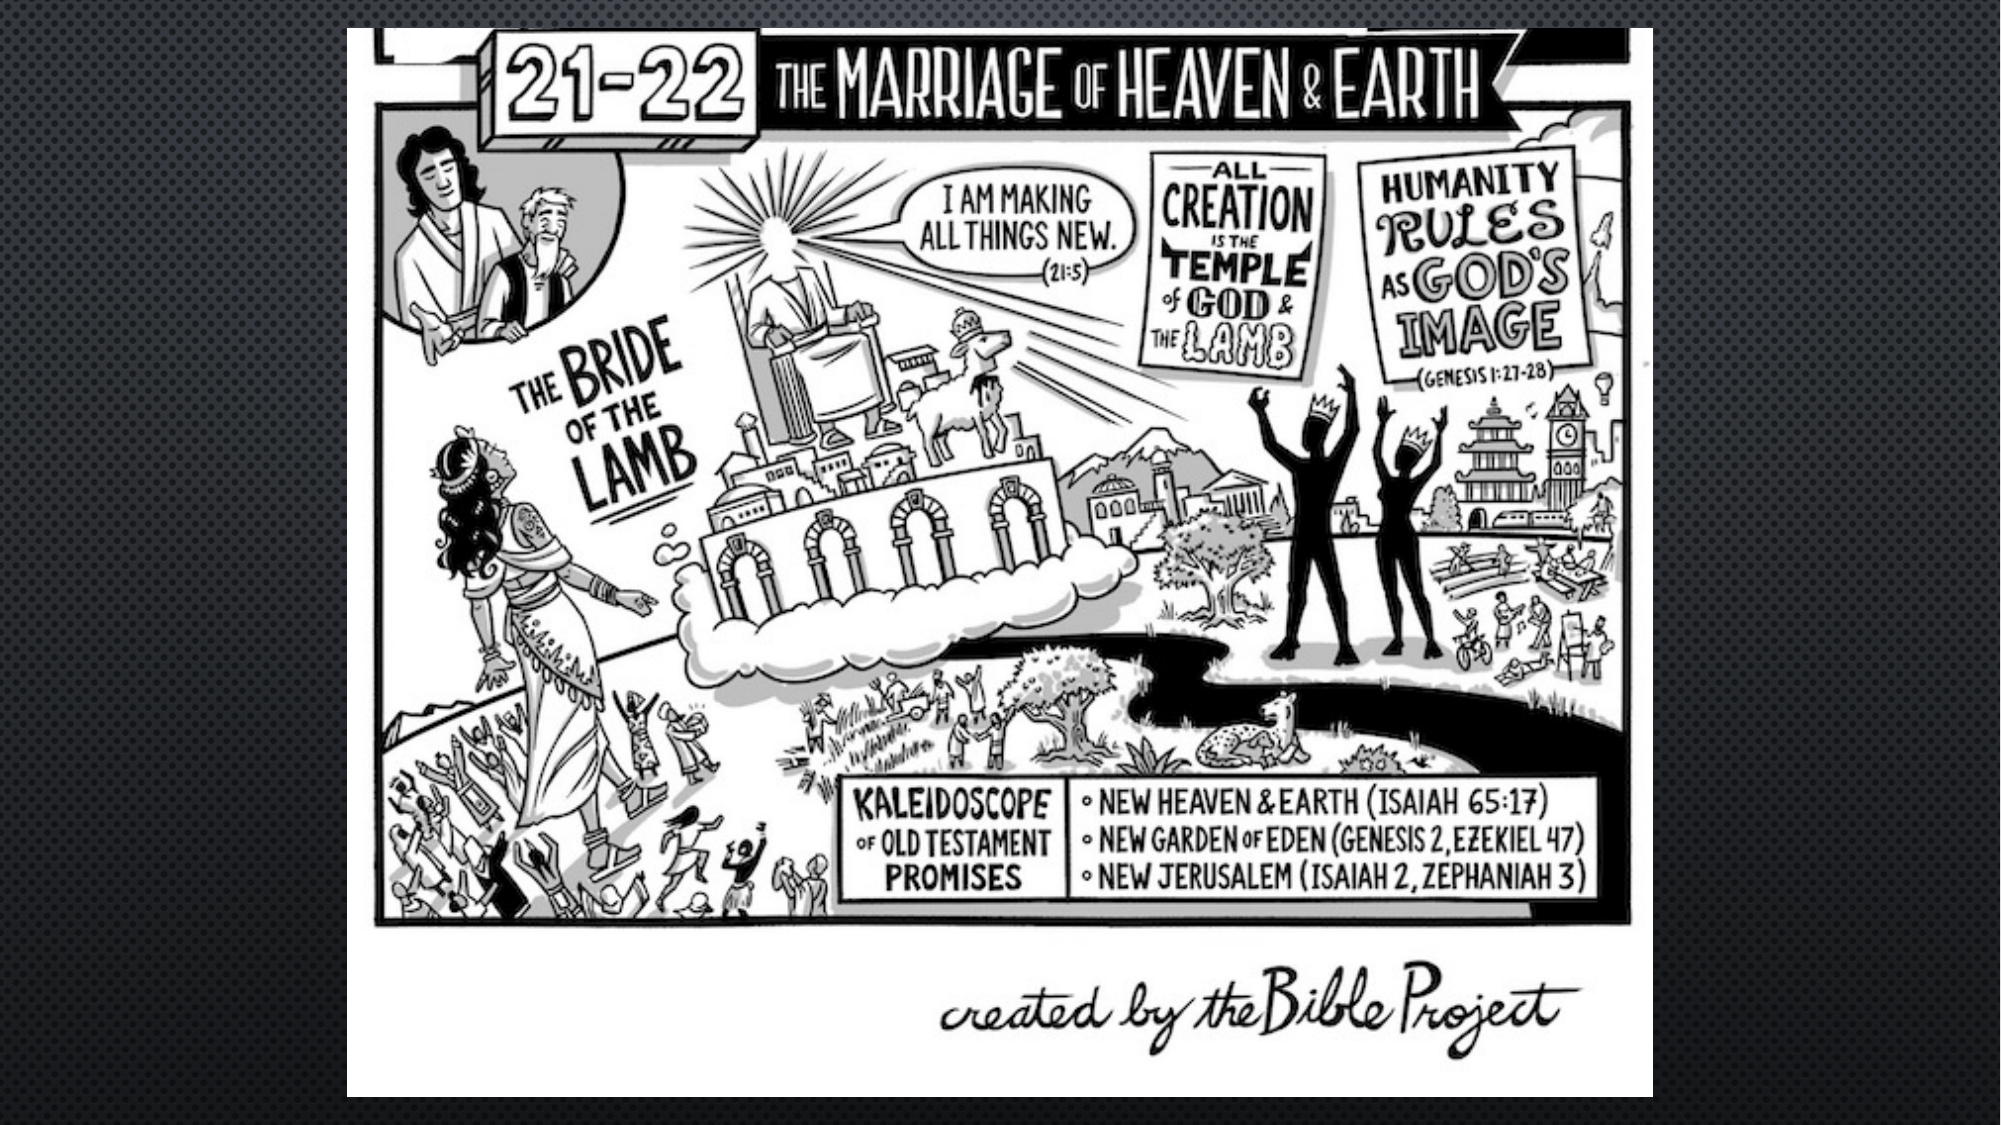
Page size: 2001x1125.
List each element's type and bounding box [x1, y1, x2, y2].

picture [347, 28, 1653, 1097]
